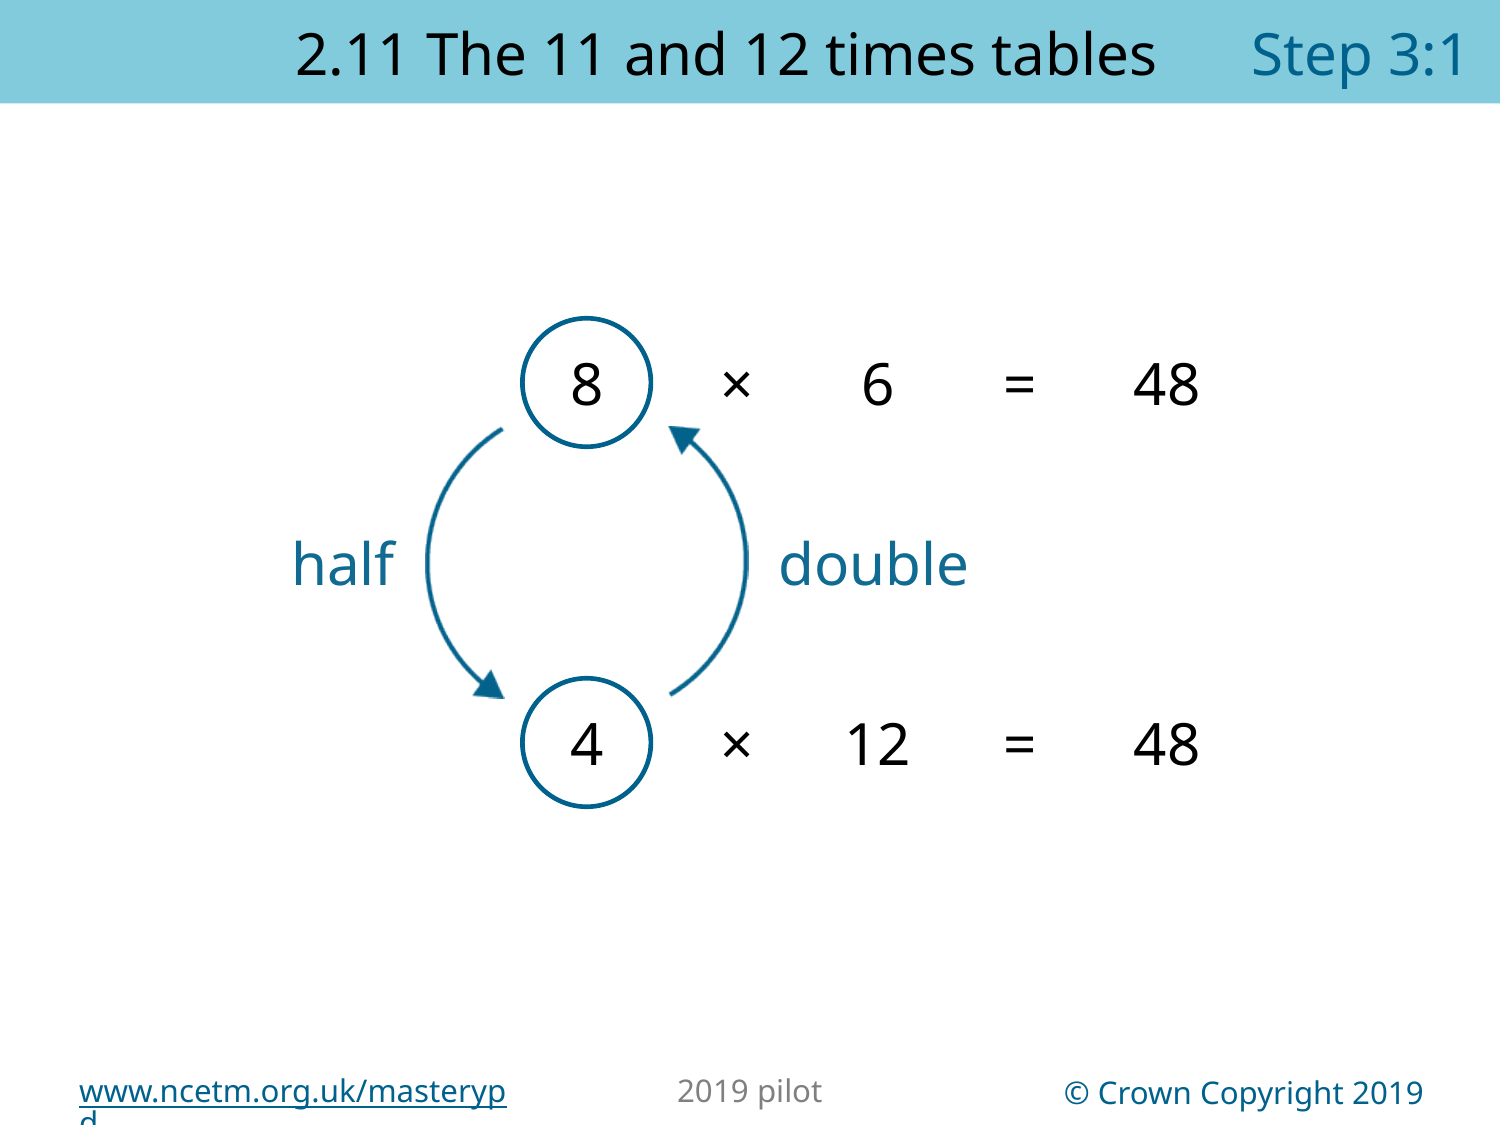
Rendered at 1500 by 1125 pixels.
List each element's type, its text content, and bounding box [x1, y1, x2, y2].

list 2.11 The 11 and 12 times tables Step 3:1 [0, 0, 1500, 104]
text_box [522, 689, 626, 807]
text_box half [276, 519, 410, 605]
text_box 48 [1118, 339, 1216, 425]
text_box [522, 318, 633, 436]
picture [424, 426, 506, 699]
text_box 48 [1118, 699, 1216, 785]
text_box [555, 339, 1056, 786]
